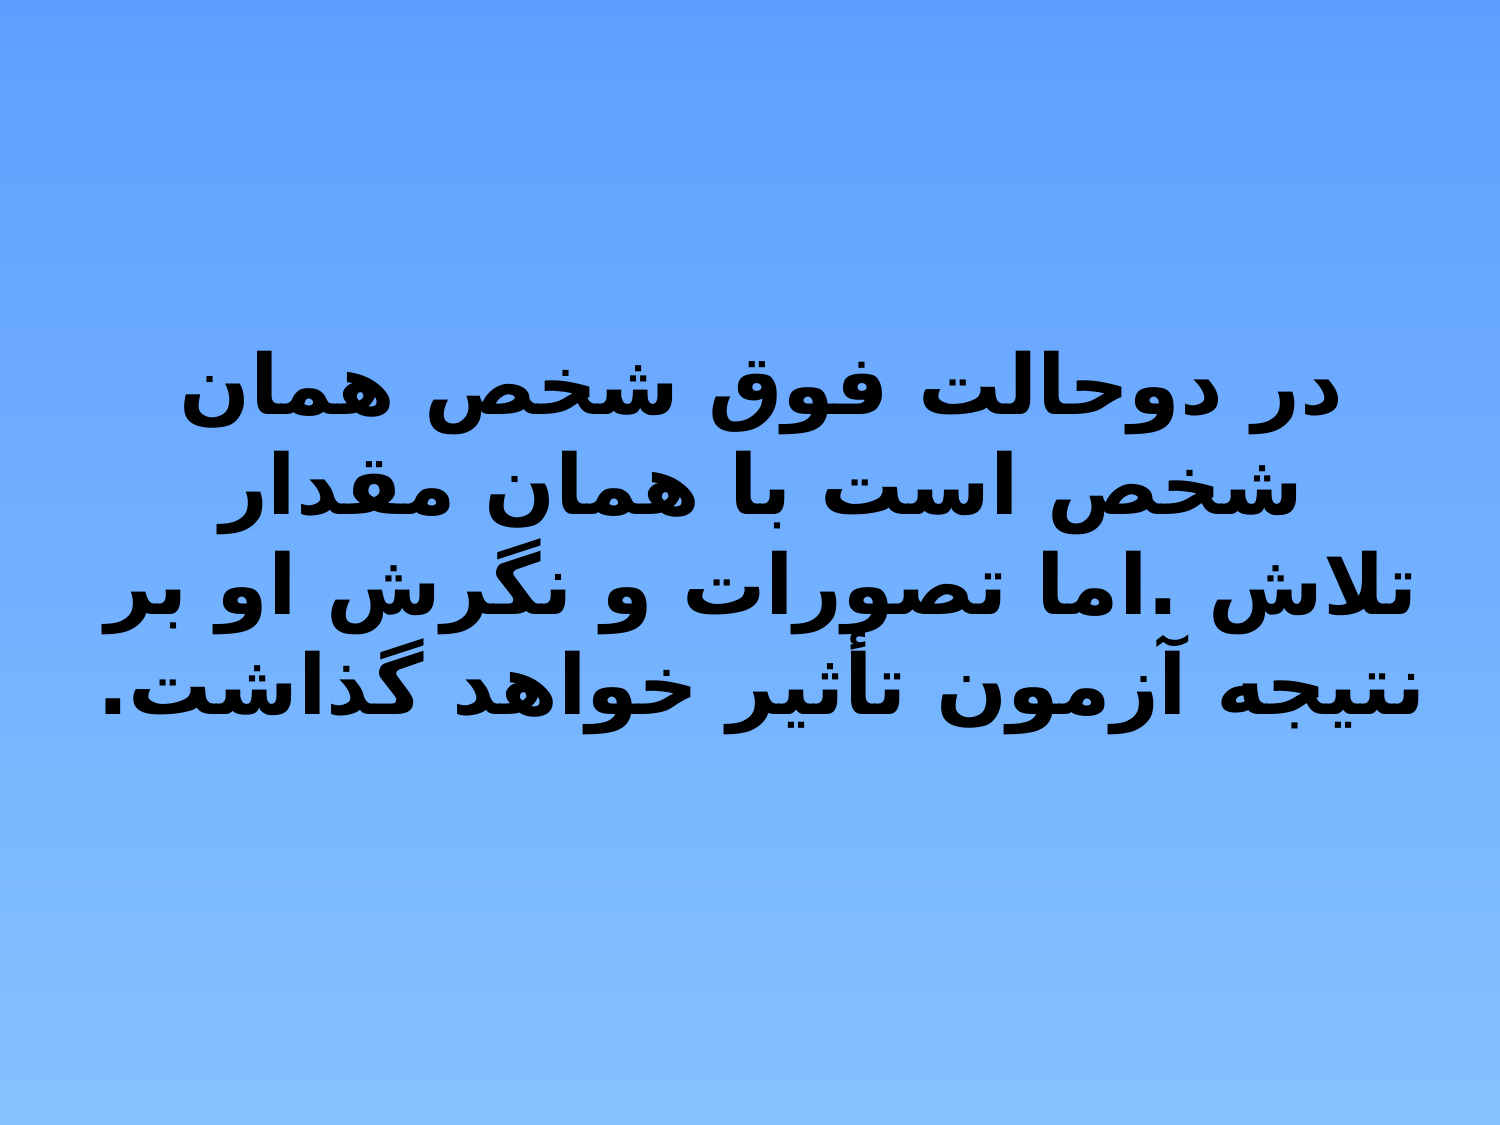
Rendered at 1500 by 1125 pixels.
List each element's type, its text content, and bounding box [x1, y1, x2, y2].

title در دوحالت فوق شخص همان شخص است با همان مقدار تلاش .اما تصورات و نگرش او بر نتیجه آزمون تأثیر خواهد گذاشت. [49, 462, 1475, 601]
